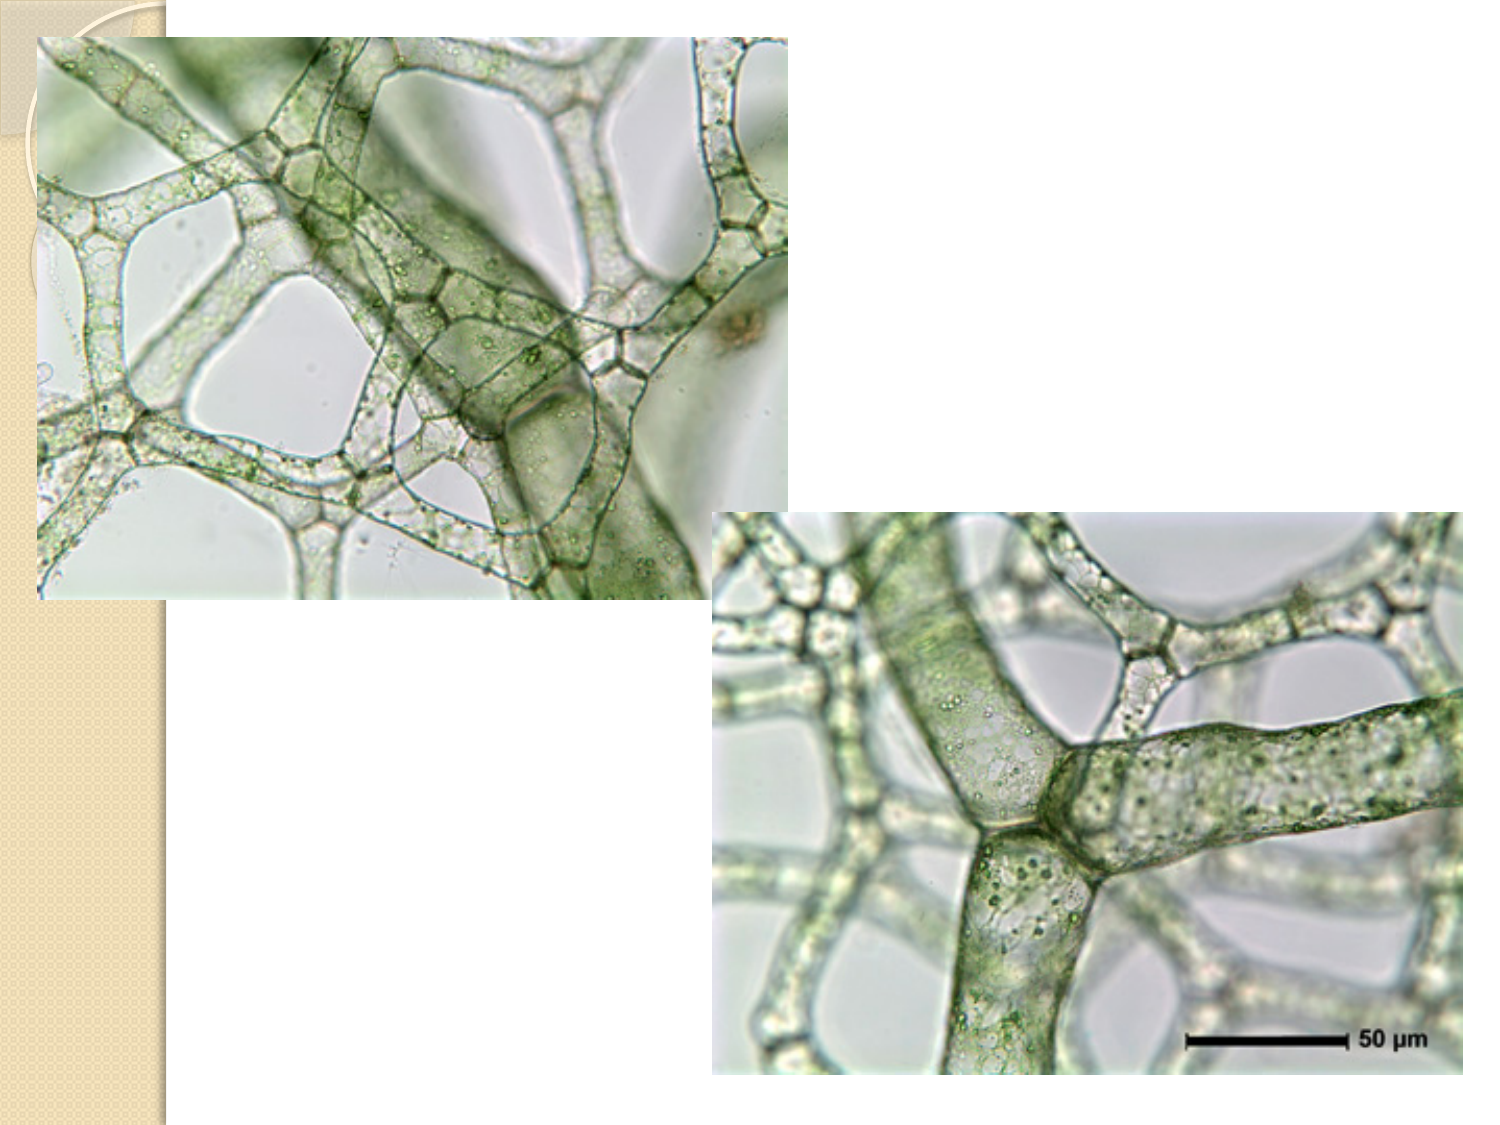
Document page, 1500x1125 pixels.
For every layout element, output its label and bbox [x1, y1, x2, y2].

list [37, 37, 788, 601]
picture [712, 512, 1463, 1076]
